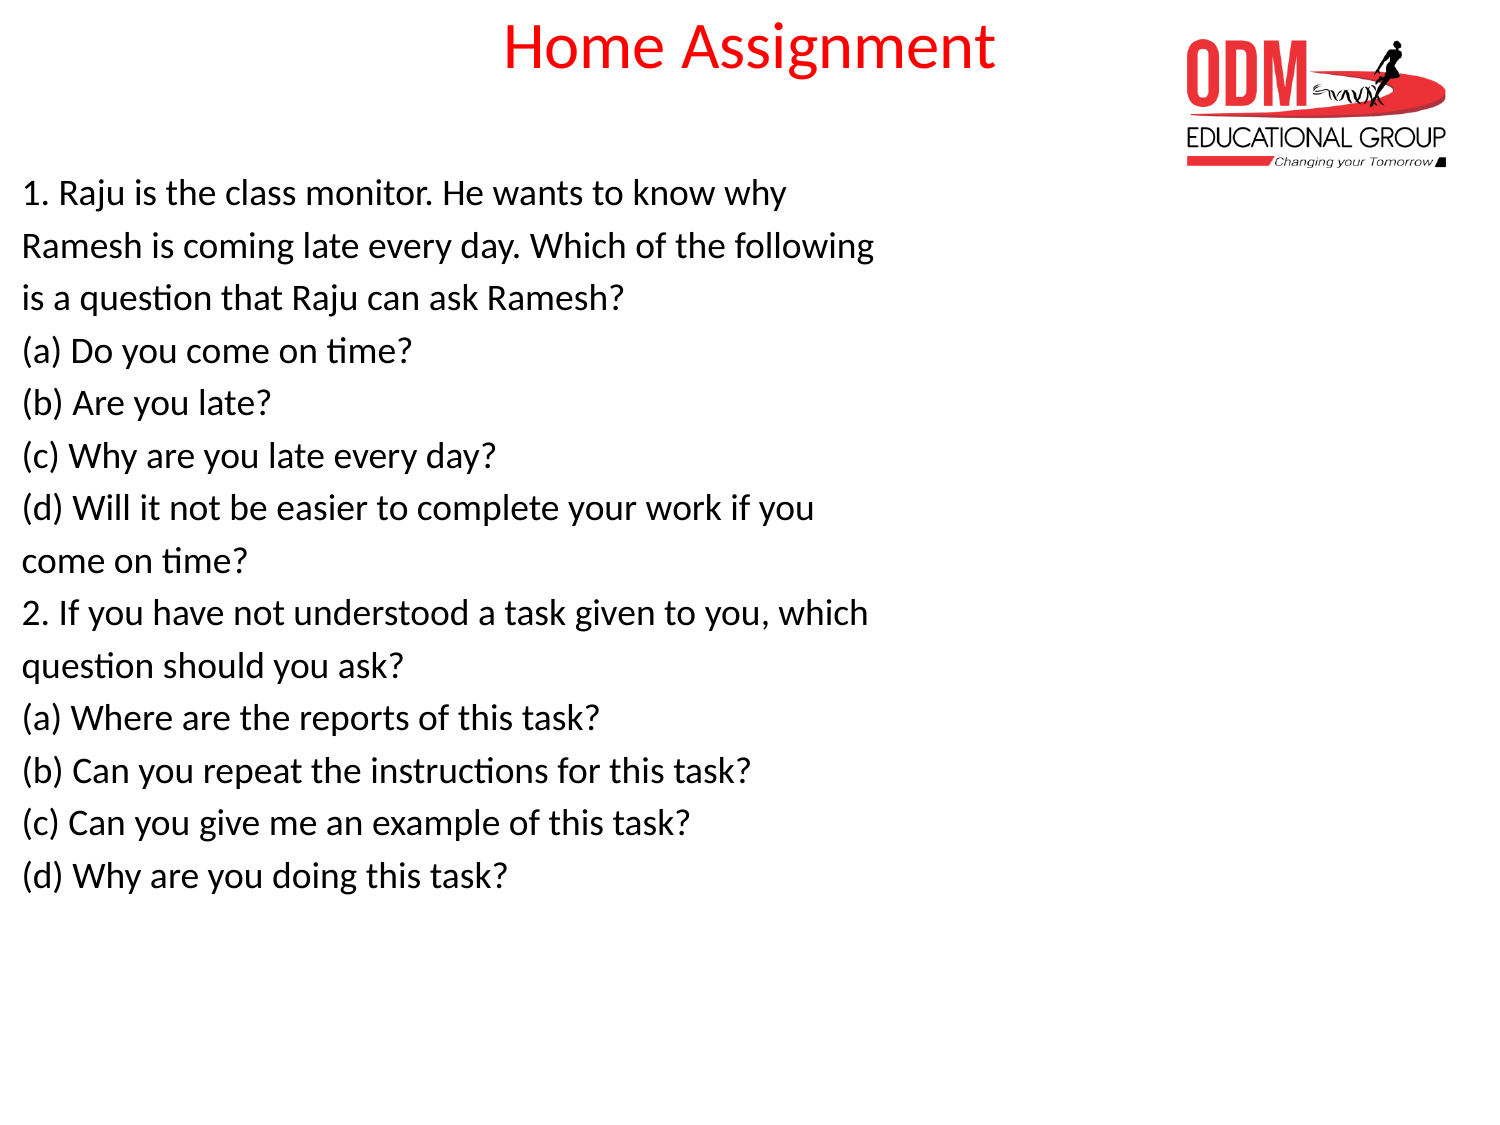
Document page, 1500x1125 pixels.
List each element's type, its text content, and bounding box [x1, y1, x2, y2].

list 1. Raju is the class monitor. He wants to know why Ramesh is coming late every day. Which of the following is a question that Raju can ask Ramesh? (a) Do you come on time? (b) Are you late? (c) Why are you late every day? (d) Will it not be easier to complete your work if you come on time? 2. If you have not understood a task given to you, which question should you ask? (a) Where are the reports of this task? (b) Can you repeat the instructions for this task? (c) Can you give me an example of this task? (d) Why are you doing this task? [6, 160, 1357, 976]
picture [1186, 38, 1447, 168]
title Home Assignment [75, 0, 1425, 136]
